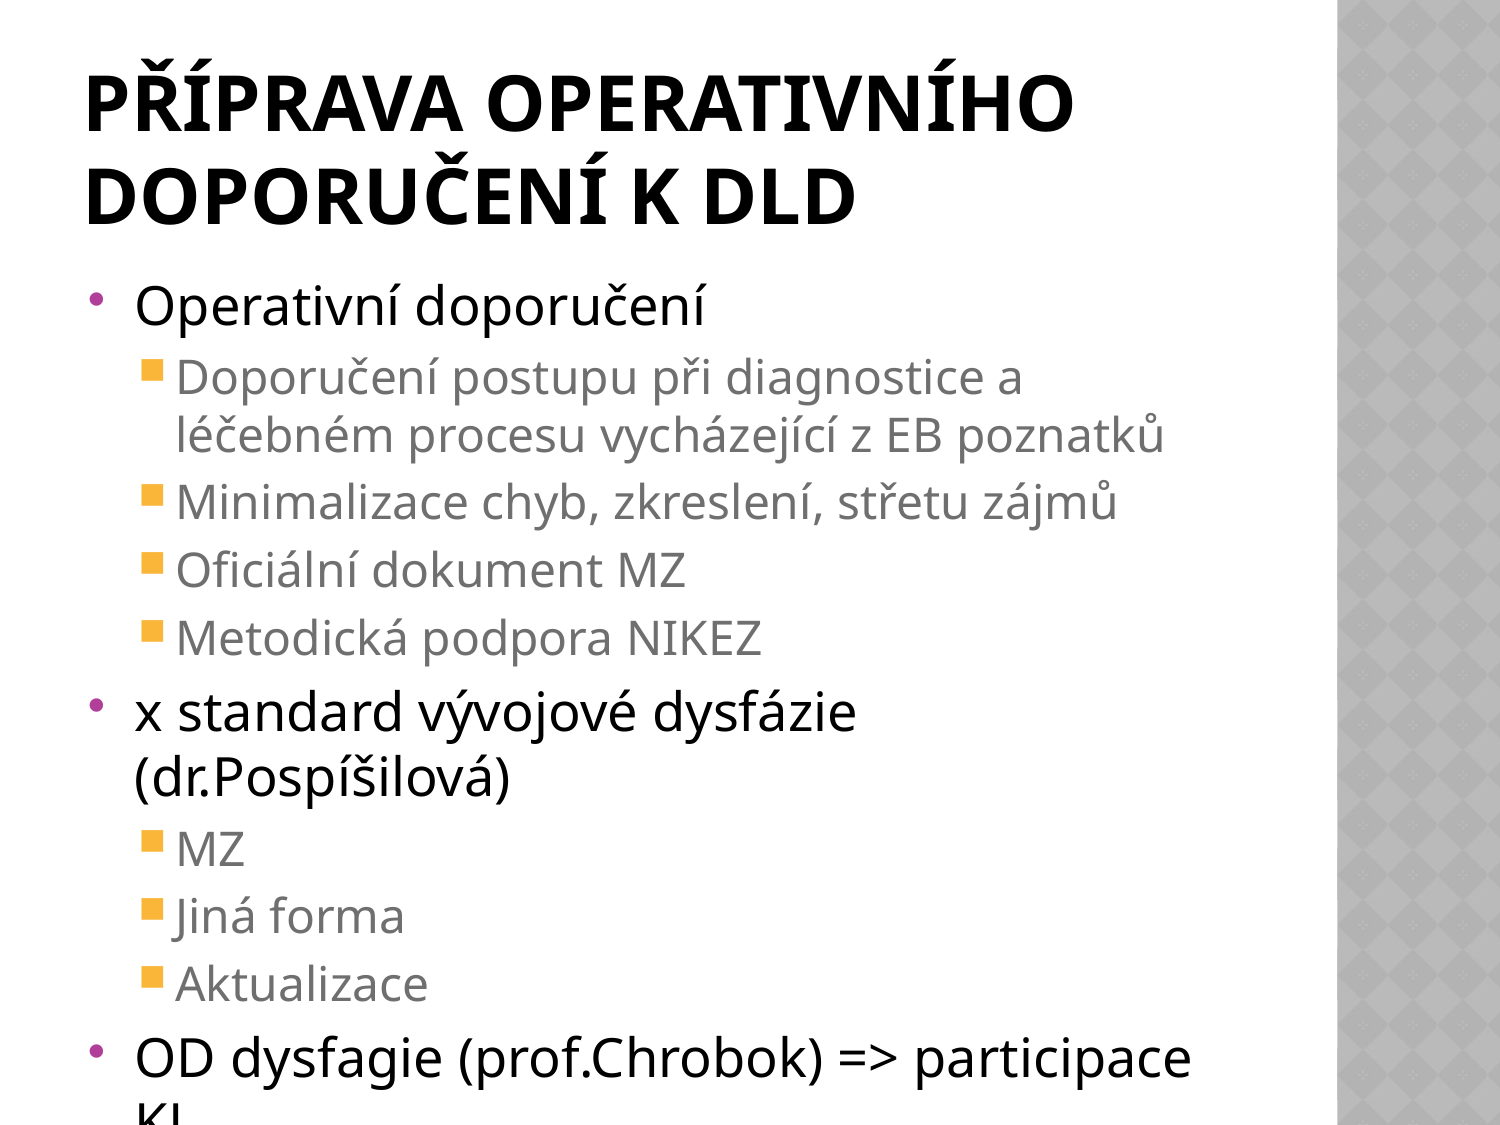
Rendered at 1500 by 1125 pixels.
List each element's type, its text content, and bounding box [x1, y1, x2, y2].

title Příprava operativního doporučení k DLD [75, 52, 1263, 240]
list Operativní doporučení Doporučení postupu při diagnostice a léčebném procesu vycházející z EB poznatků Minimalizace chyb, zkreslení, střetu zájmů Oficiální dokument MZ Metodická podpora NIKEZ x standard vývojové dysfázie (dr.Pospíšilová) MZ Jiná forma Aktualizace OD dysfagie (prof.Chrobok) => participace KL [75, 264, 1263, 1059]
